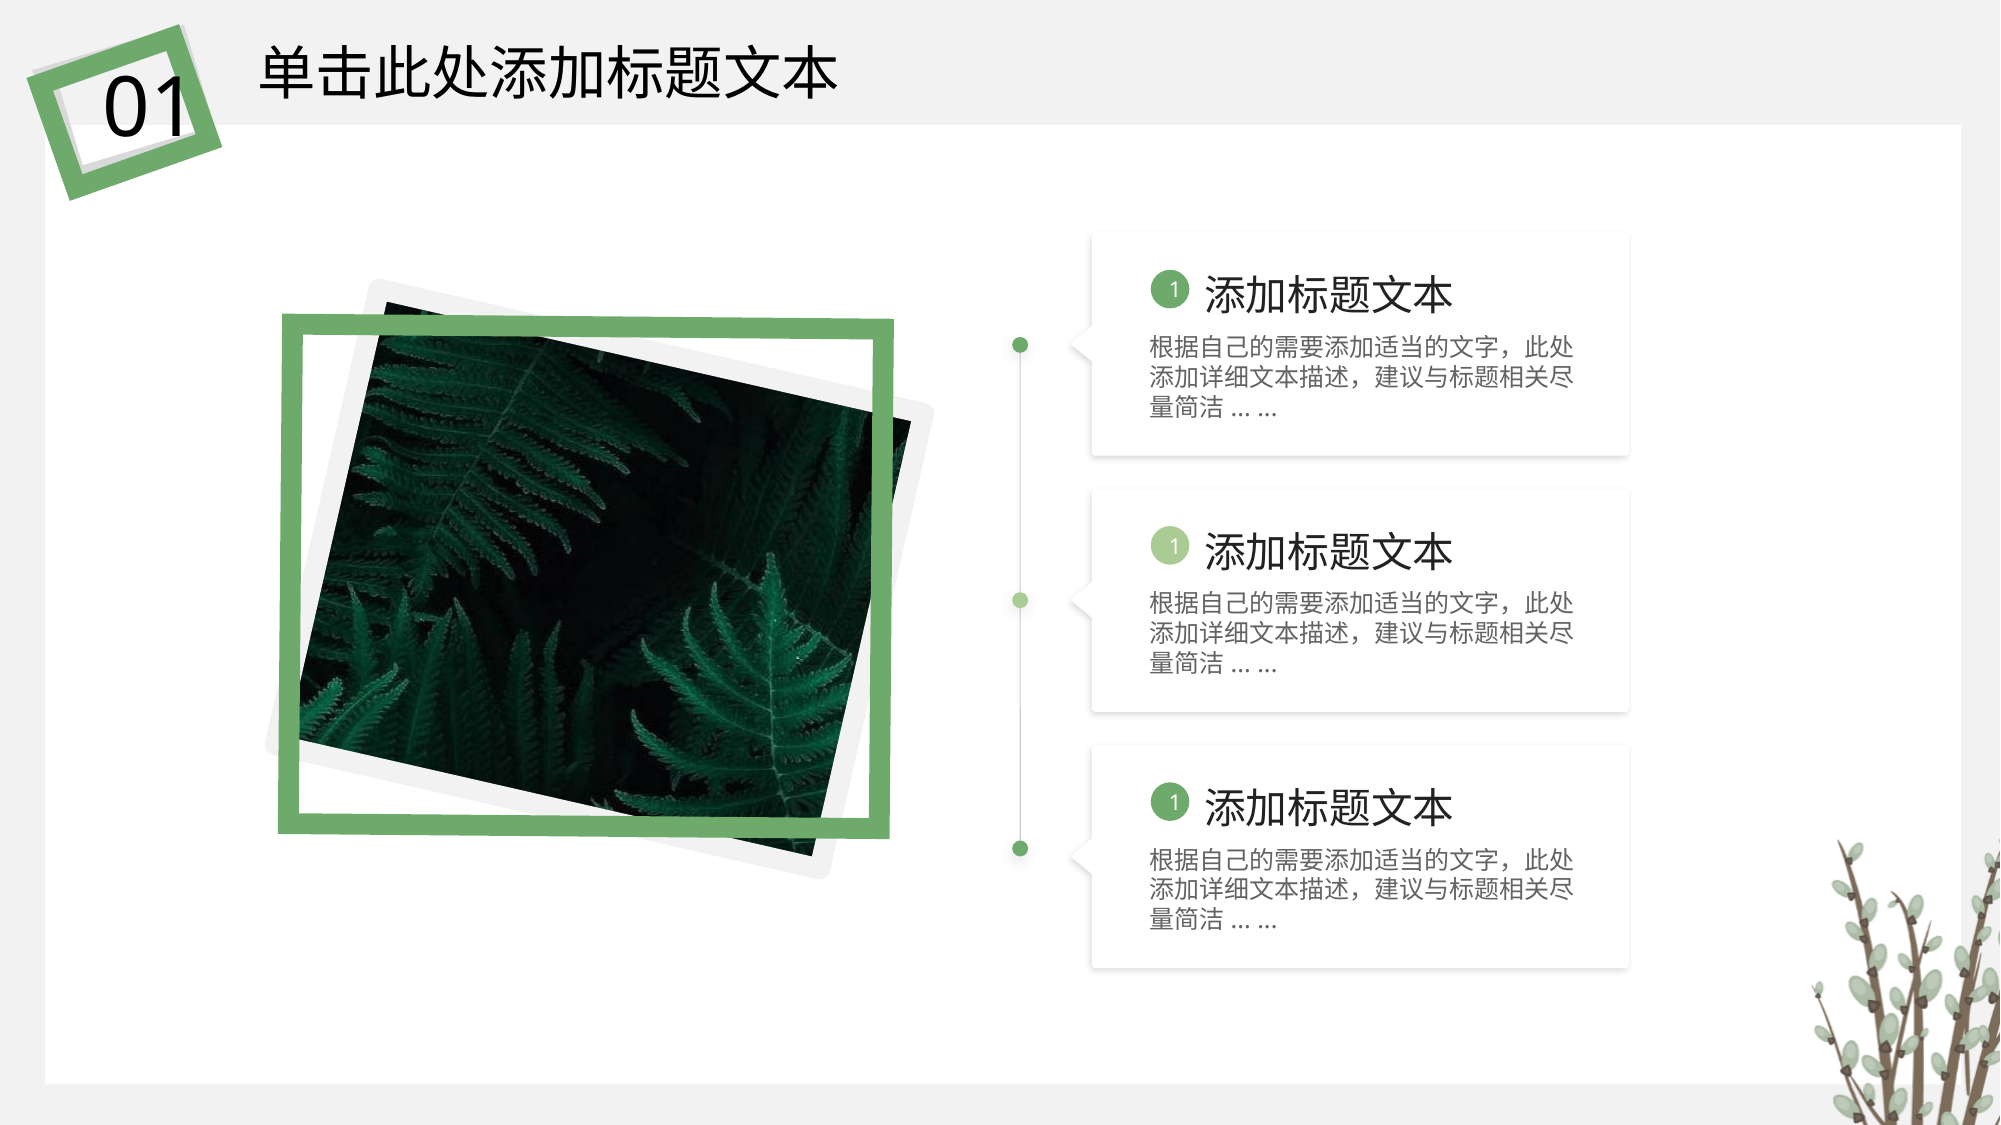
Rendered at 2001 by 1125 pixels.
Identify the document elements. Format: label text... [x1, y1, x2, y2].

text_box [275, 289, 924, 869]
text_box [1011, 336, 1029, 354]
picture [1771, 782, 2000, 1125]
text_box 01 [87, 45, 213, 160]
text_box [1011, 839, 1020, 857]
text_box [1070, 232, 1630, 456]
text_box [1070, 488, 1630, 712]
text_box 单击此处添加标题文本 [242, 29, 855, 114]
text_box [1021, 840, 1029, 857]
text_box [1021, 591, 1029, 609]
text_box [1011, 591, 1020, 609]
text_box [1070, 744, 1630, 969]
